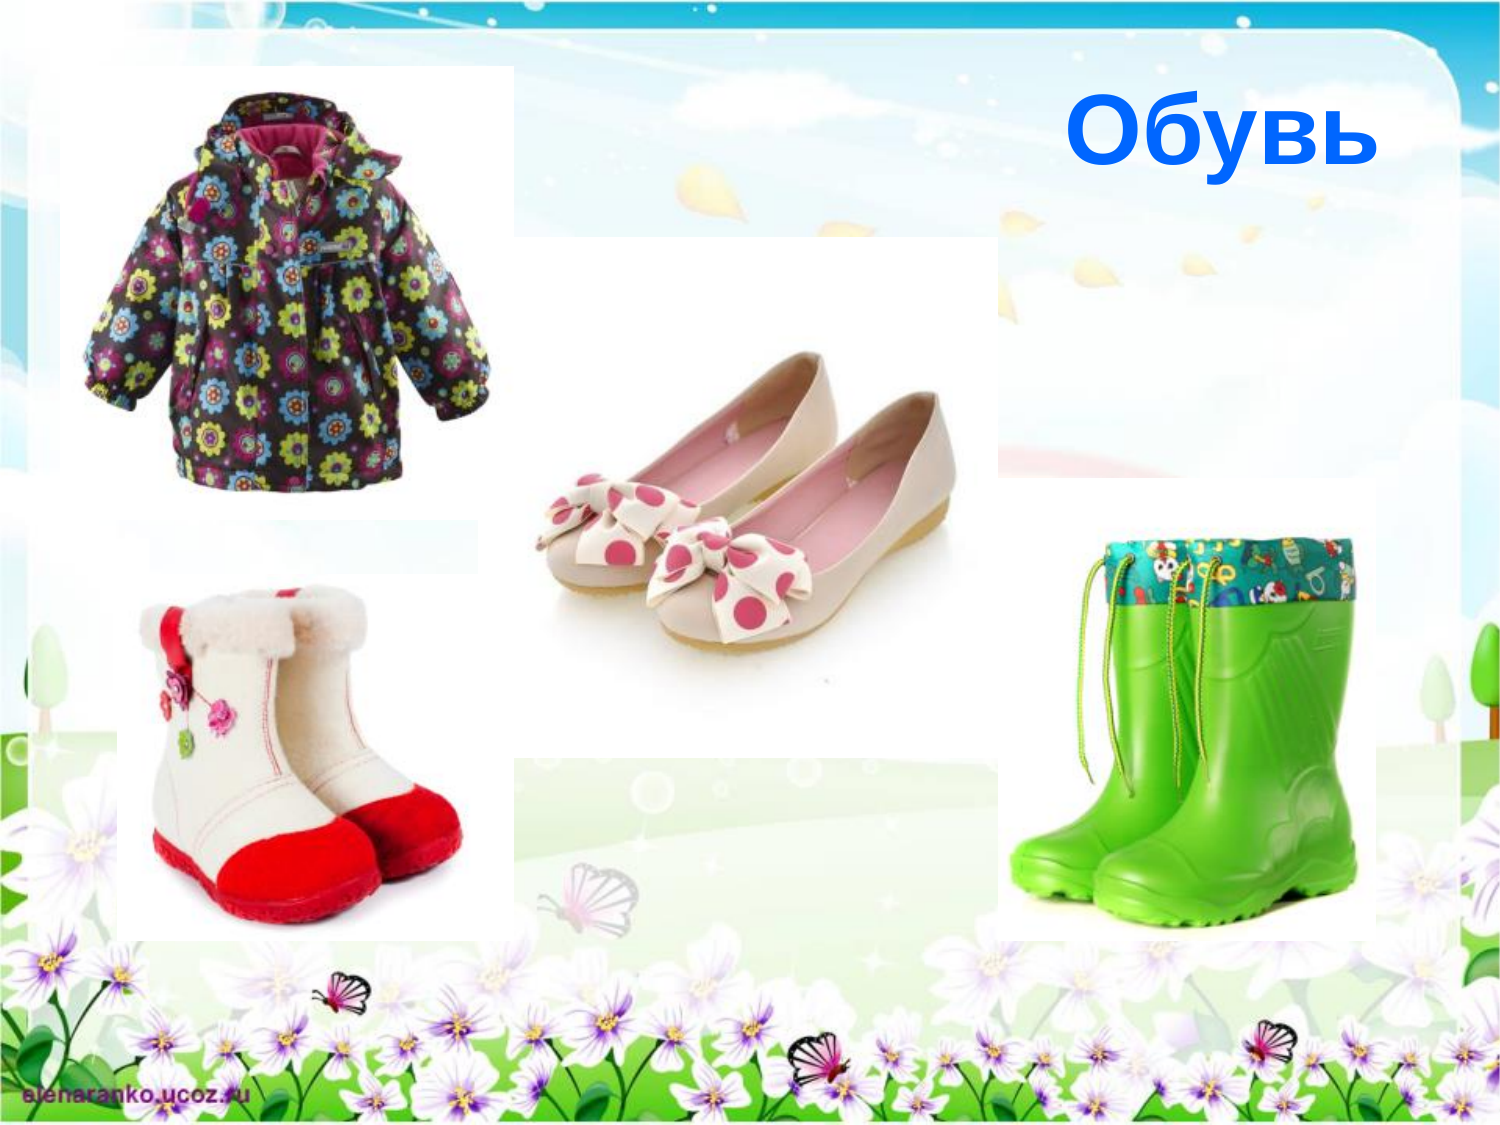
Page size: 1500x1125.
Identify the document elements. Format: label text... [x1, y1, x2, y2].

text_box Обувь [1049, 57, 1396, 193]
picture [0, 0, 1500, 1125]
